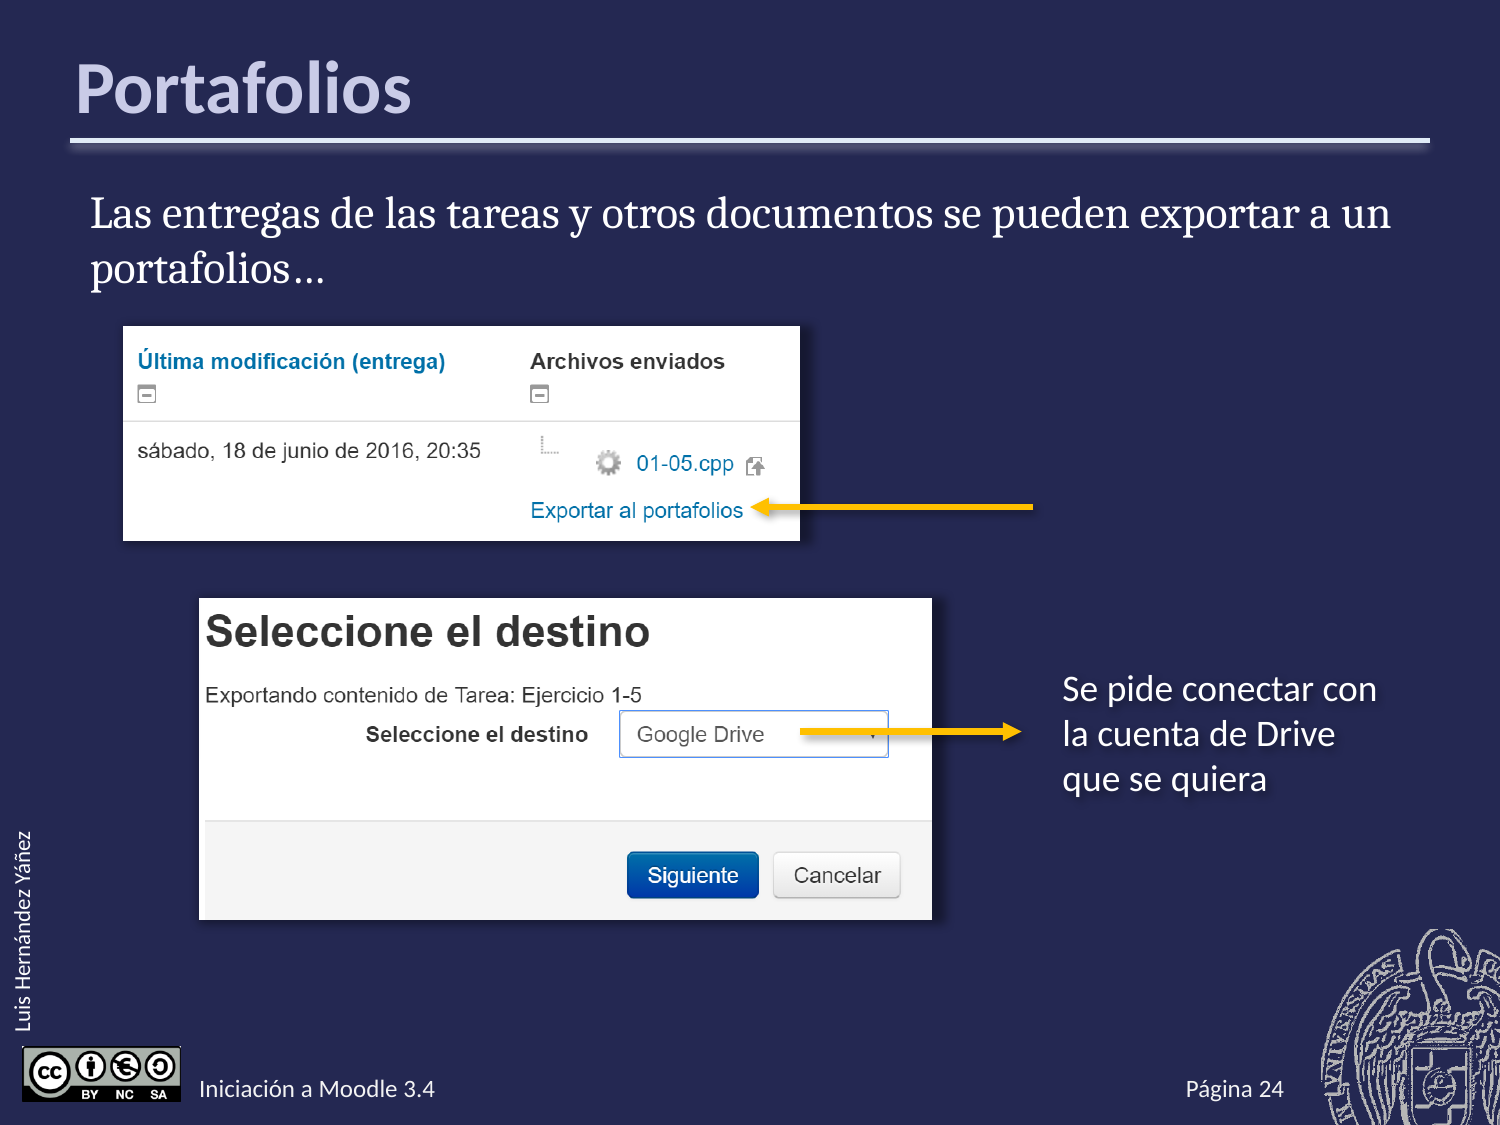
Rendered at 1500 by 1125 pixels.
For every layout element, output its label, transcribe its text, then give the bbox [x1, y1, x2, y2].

picture [198, 597, 932, 920]
title Portafolios [75, 46, 1425, 129]
picture [1321, 929, 1500, 1125]
slide_number Página 23 [1136, 1042, 1285, 1103]
list Las entregas de las tareas y otros documentos se pueden exportar a un portafolios… [75, 175, 1425, 1015]
footer Iniciación a Moodle 3.4 [199, 1042, 1114, 1103]
picture [123, 326, 800, 541]
text_box Se pide conectar con la cuenta de Drive que se quiera [1045, 655, 1395, 809]
picture [22, 1046, 181, 1102]
